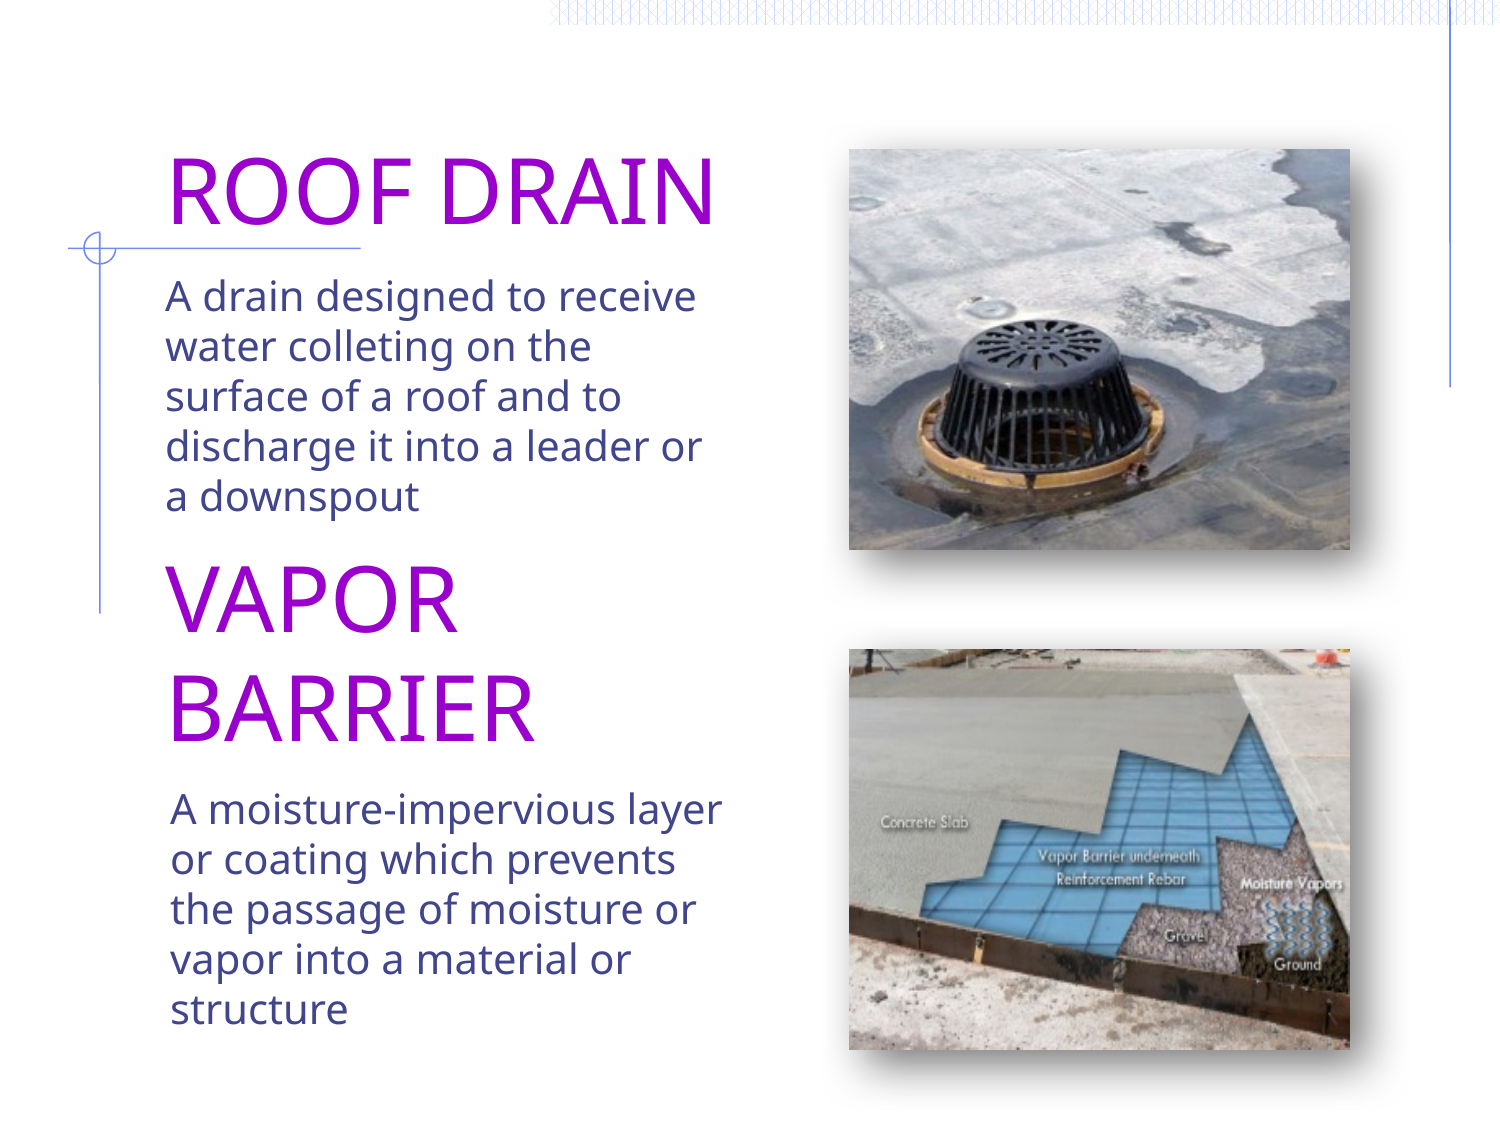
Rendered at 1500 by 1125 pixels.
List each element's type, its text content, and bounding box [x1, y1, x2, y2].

picture [849, 149, 1351, 551]
picture [849, 649, 1351, 1051]
list VAPOR BARRIER [150, 549, 588, 768]
list ROOF DRAIN [150, 99, 1000, 250]
list A drain designed to receive water colleting on the surface of a roof and to discharge it into a leader or a downspout [150, 262, 738, 563]
list A moisture-impervious layer or coating which prevents the passage of moisture or vapor into a material or structure [155, 774, 750, 1000]
